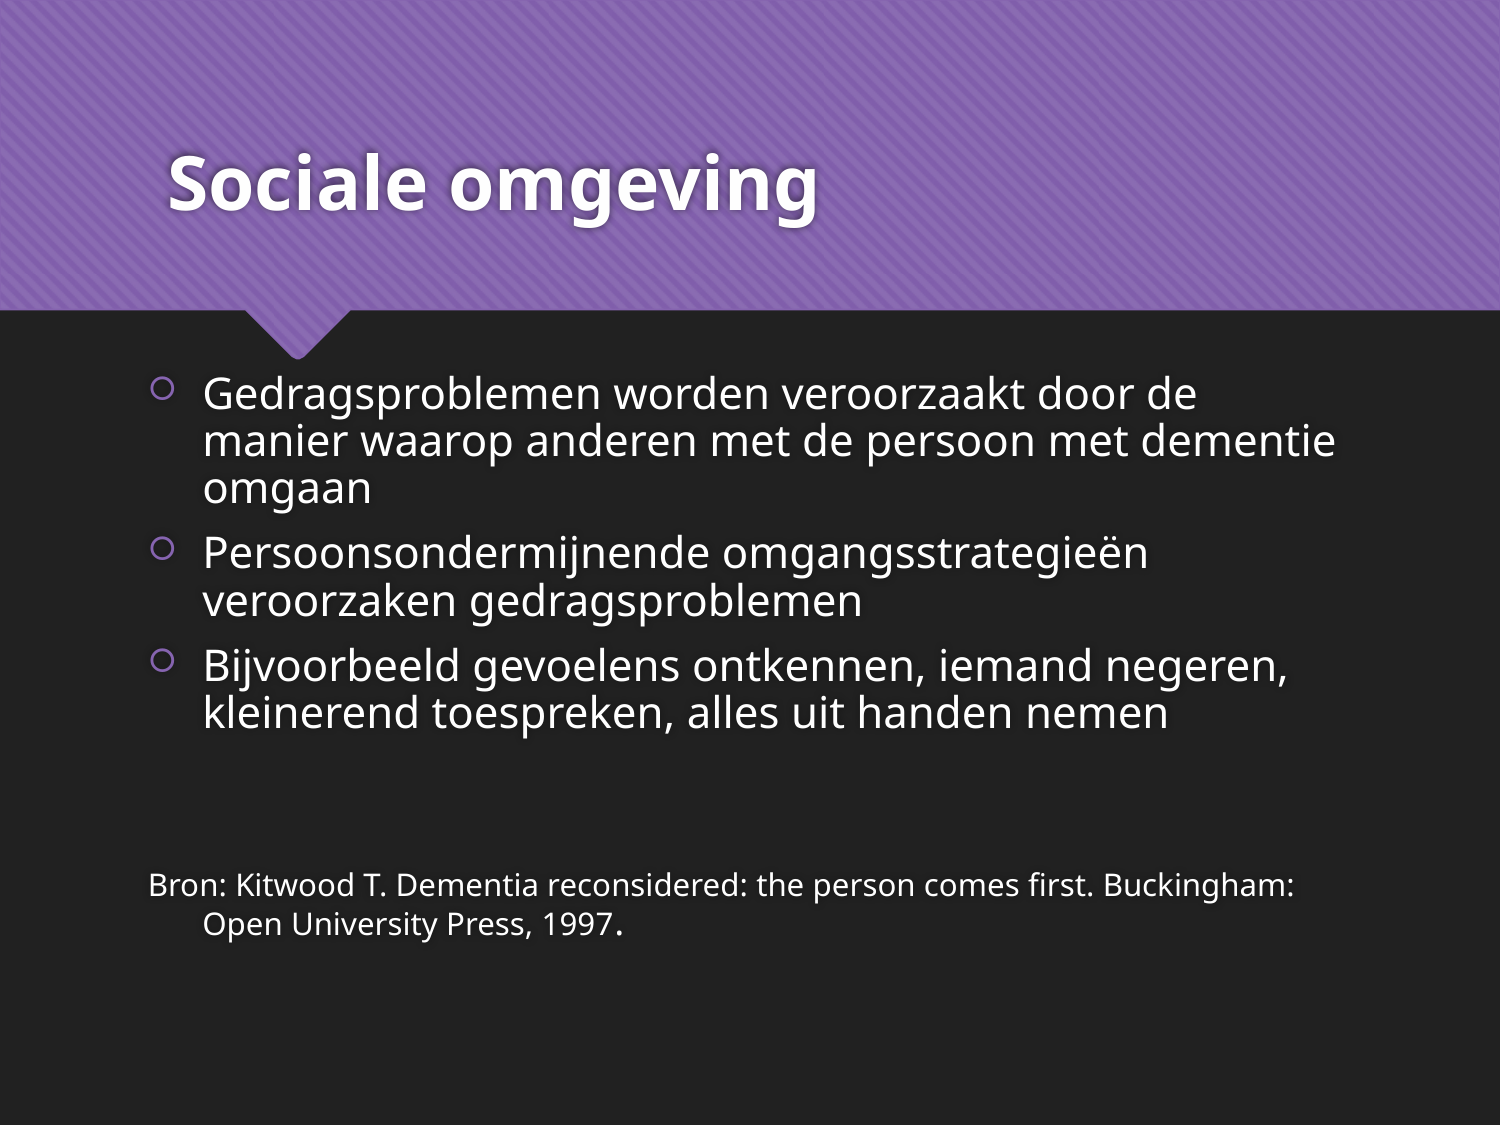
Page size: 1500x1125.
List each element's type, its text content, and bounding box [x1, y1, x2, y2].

list Gedragsproblemen worden veroorzaakt door de manier waarop anderen met de persoon met dementie omgaan Persoonsondermijnende omgangsstrategieën veroorzaken gedragsproblemen Bijvoorbeeld gevoelens ontkennen, iemand negeren, kleinerend toespreken, alles uit handen nemen Bron: Kitwood T. Dementia reconsidered: the person comes first. Buckingham: Open University Press, 1997. [132, 364, 1368, 962]
title Sociale omgeving [132, 73, 1368, 233]
